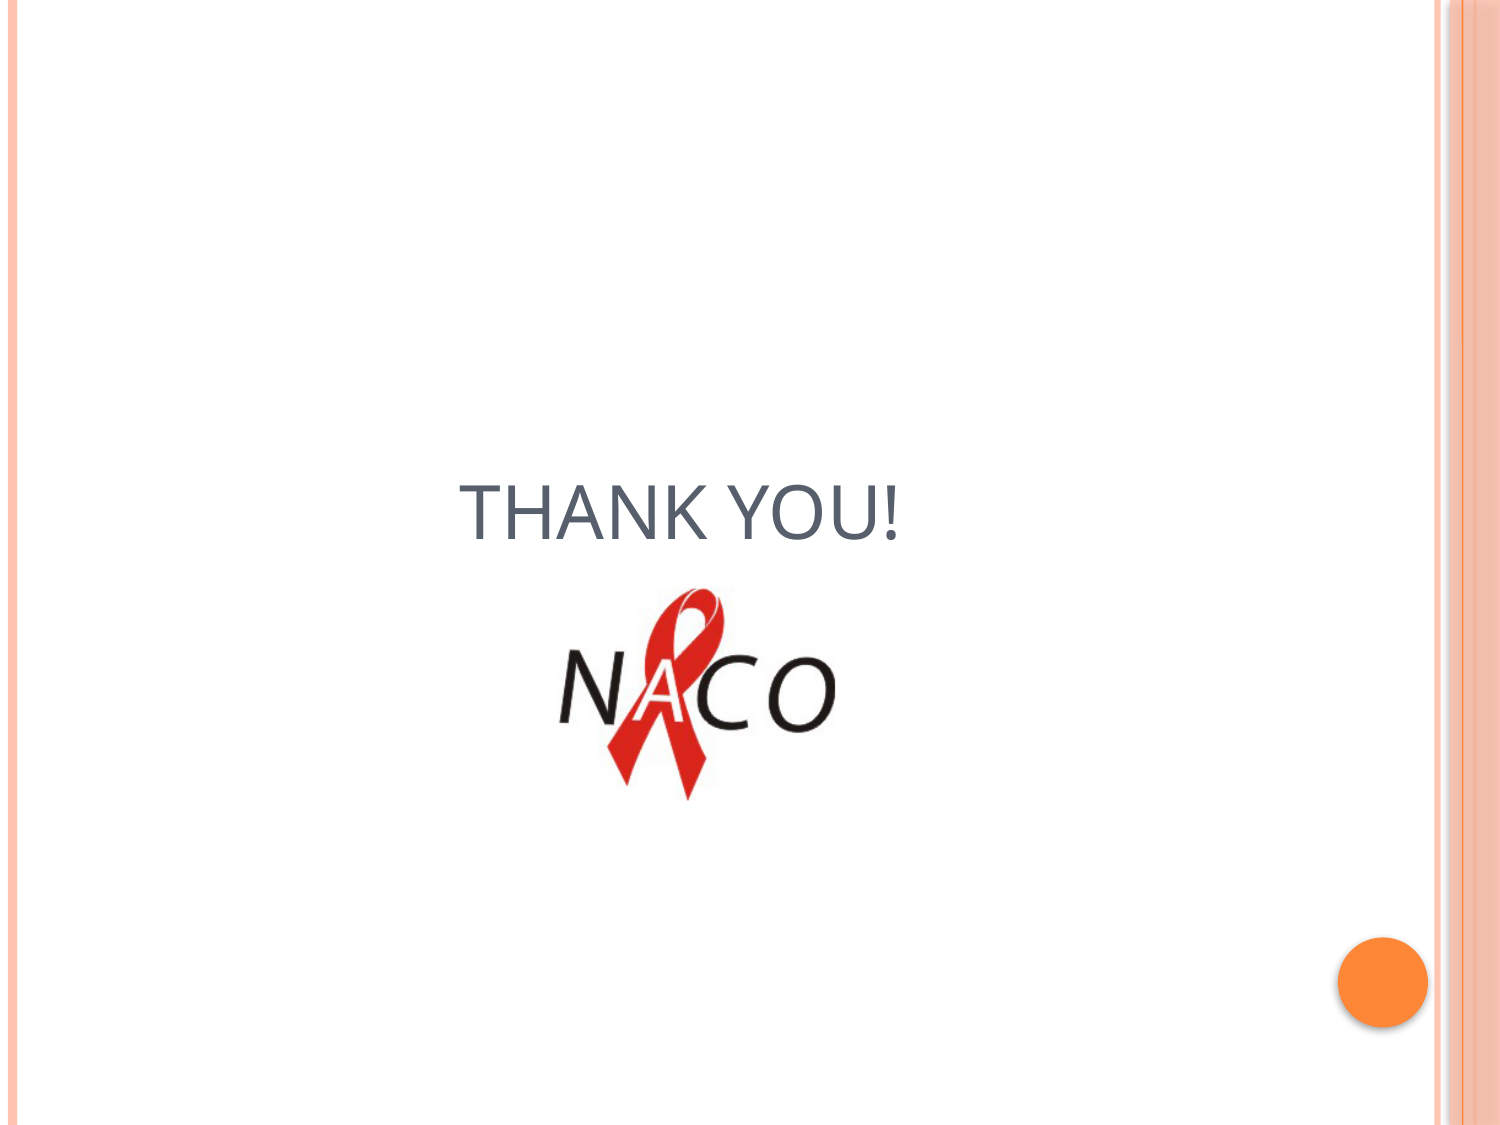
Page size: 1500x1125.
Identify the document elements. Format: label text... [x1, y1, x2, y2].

title THANK YOU! [337, 375, 1025, 563]
picture [536, 574, 857, 813]
